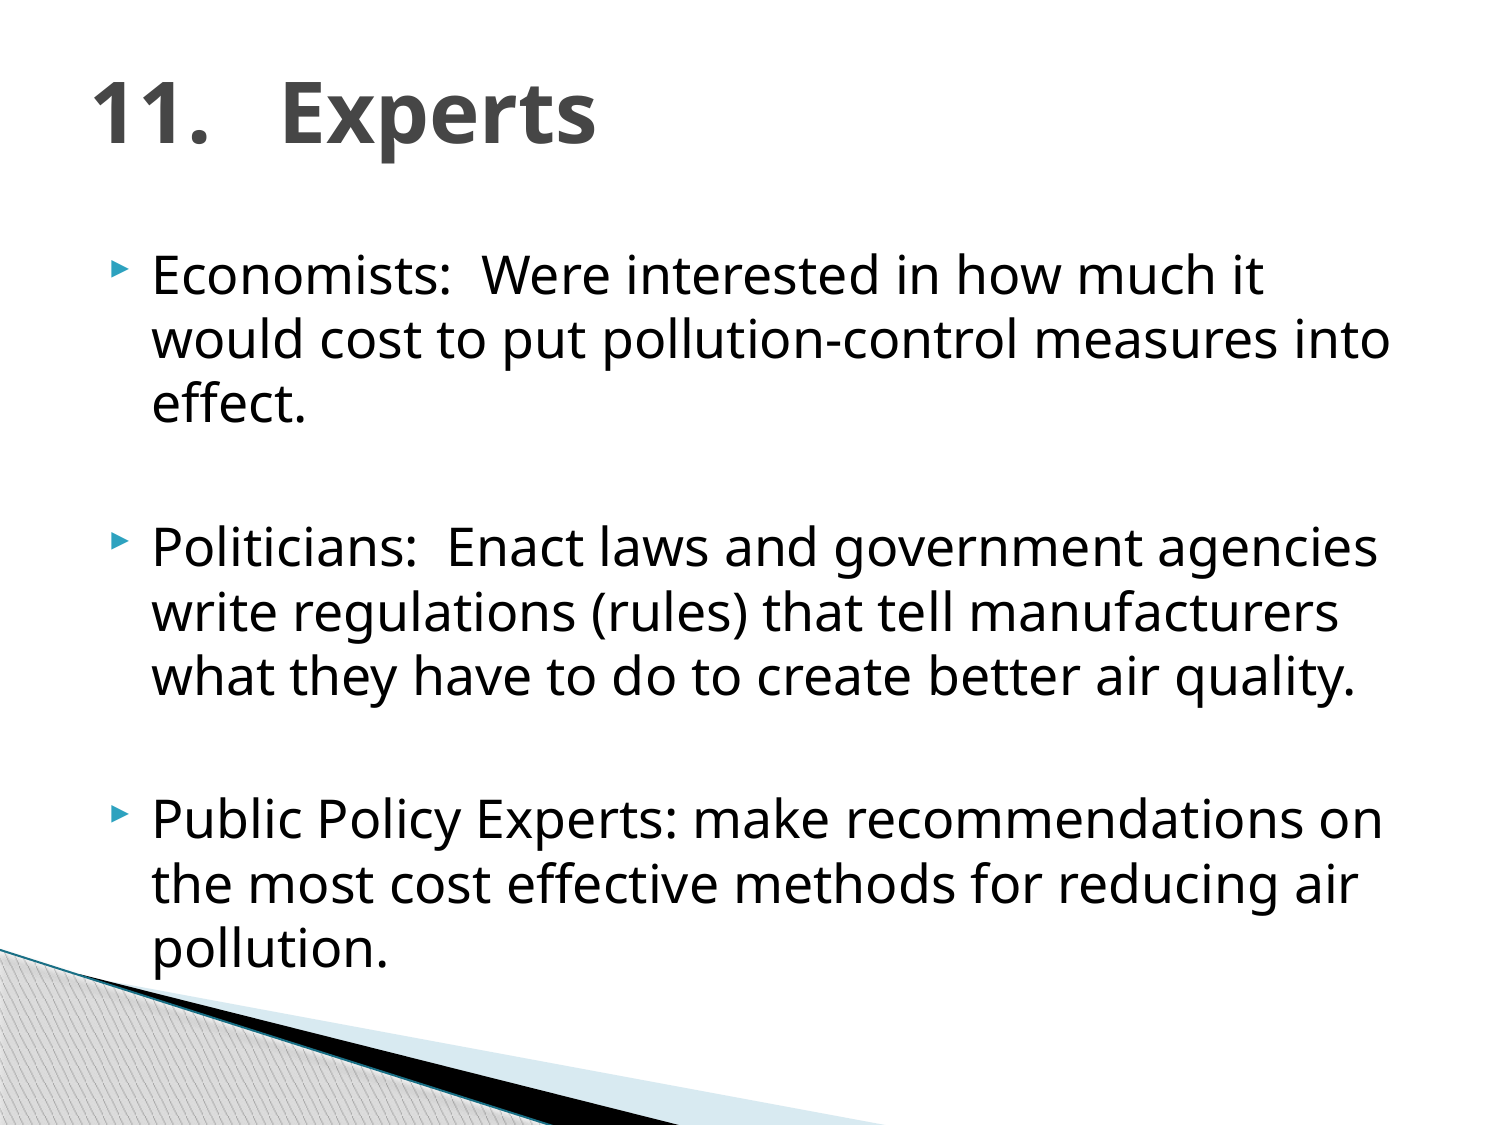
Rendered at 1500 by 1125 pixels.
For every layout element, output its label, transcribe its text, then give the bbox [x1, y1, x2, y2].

list Economists: Were interested in how much it would cost to put pollution-control measures into effect. Politicians: Enact laws and government agencies write regulations (rules) that tell manufacturers what they have to do to create better air quality. Public Policy Experts: make recommendations on the most cost effective methods for reducing air pollution. [75, 233, 1425, 986]
title 11. Experts [75, 45, 1425, 173]
